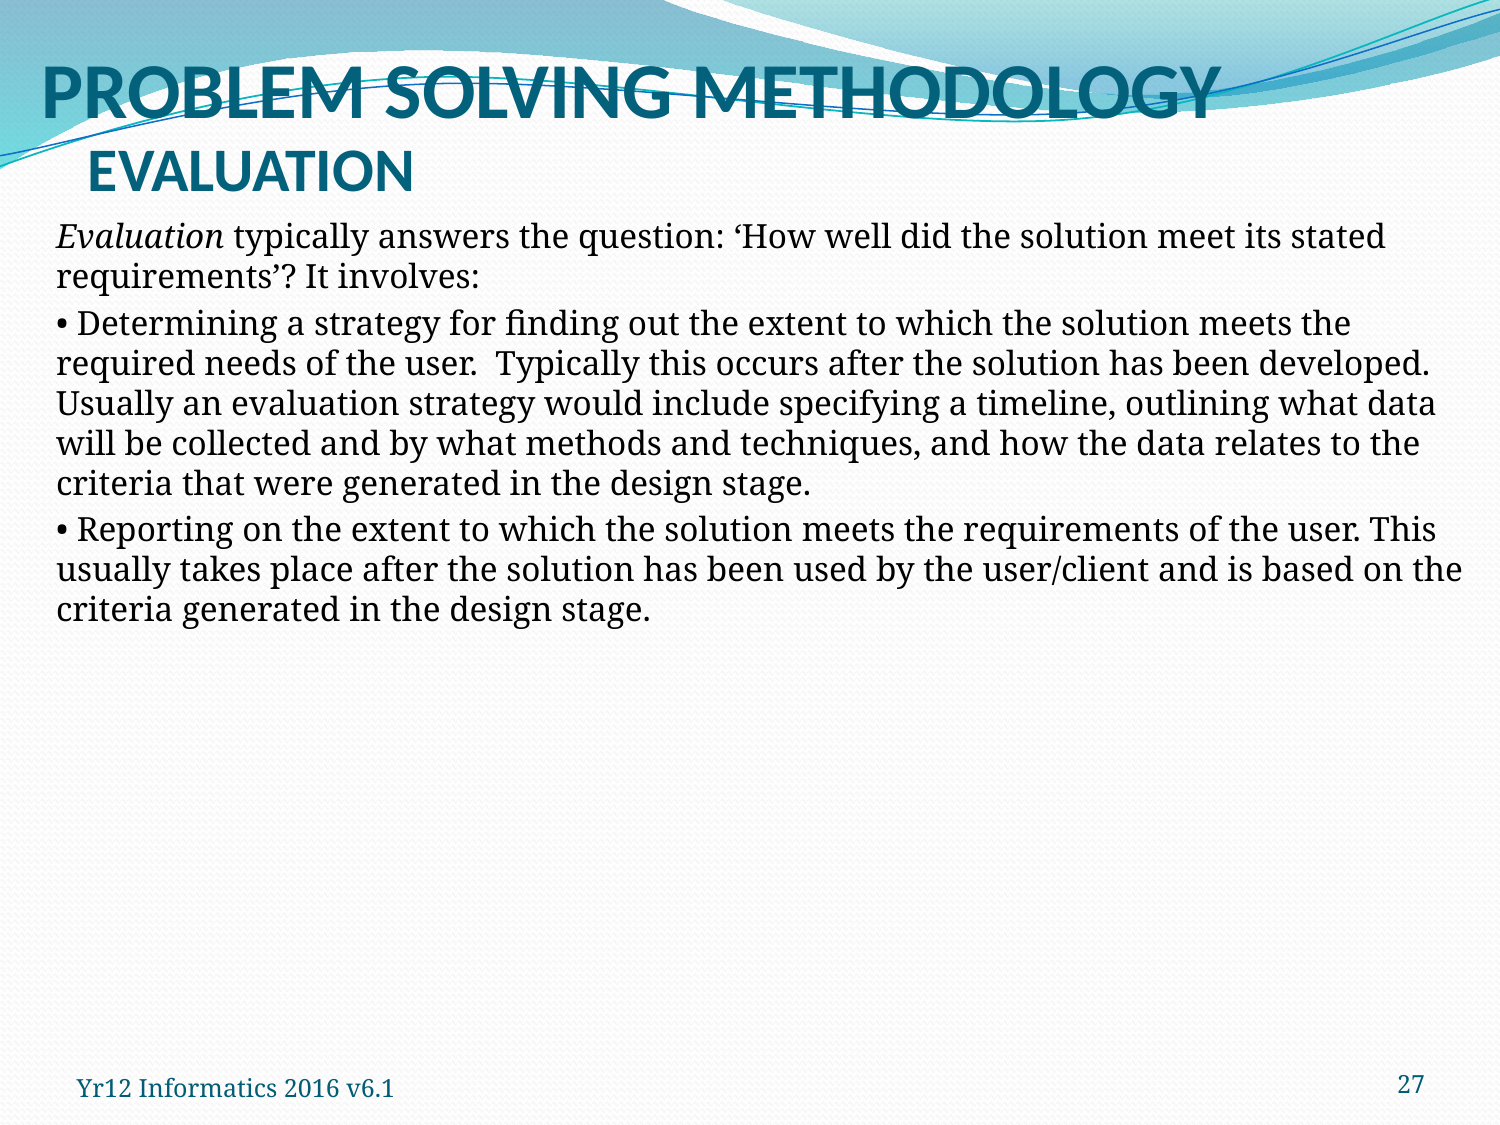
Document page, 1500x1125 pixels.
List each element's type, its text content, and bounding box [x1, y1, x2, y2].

footer Yr12 Informatics 2016 v6.1 [76, 1046, 627, 1107]
text_box EVALUATION [87, 120, 432, 204]
slide_number 27 [1299, 1042, 1425, 1103]
list Evaluation typically answers the question: ‘How well did the solution meet its stated requirements’? It involves: • Determining a strategy for finding out the extent to which the solution meets the required needs of the user. Typically this occurs after the solution has been developed. Usually an evaluation strategy would include specifying a timeline, outlining what data will be collected and by what methods and techniques, and how the data relates to the criteria that were generated in the design stage. • Reporting on the extent to which the solution meets the requirements of the user. This usually takes place after the solution has been used by the user/client and is based on the criteria generated in the design stage. [41, 208, 1500, 976]
title PROBLEM SOLVING METHODOLOGY [41, 30, 1465, 135]
